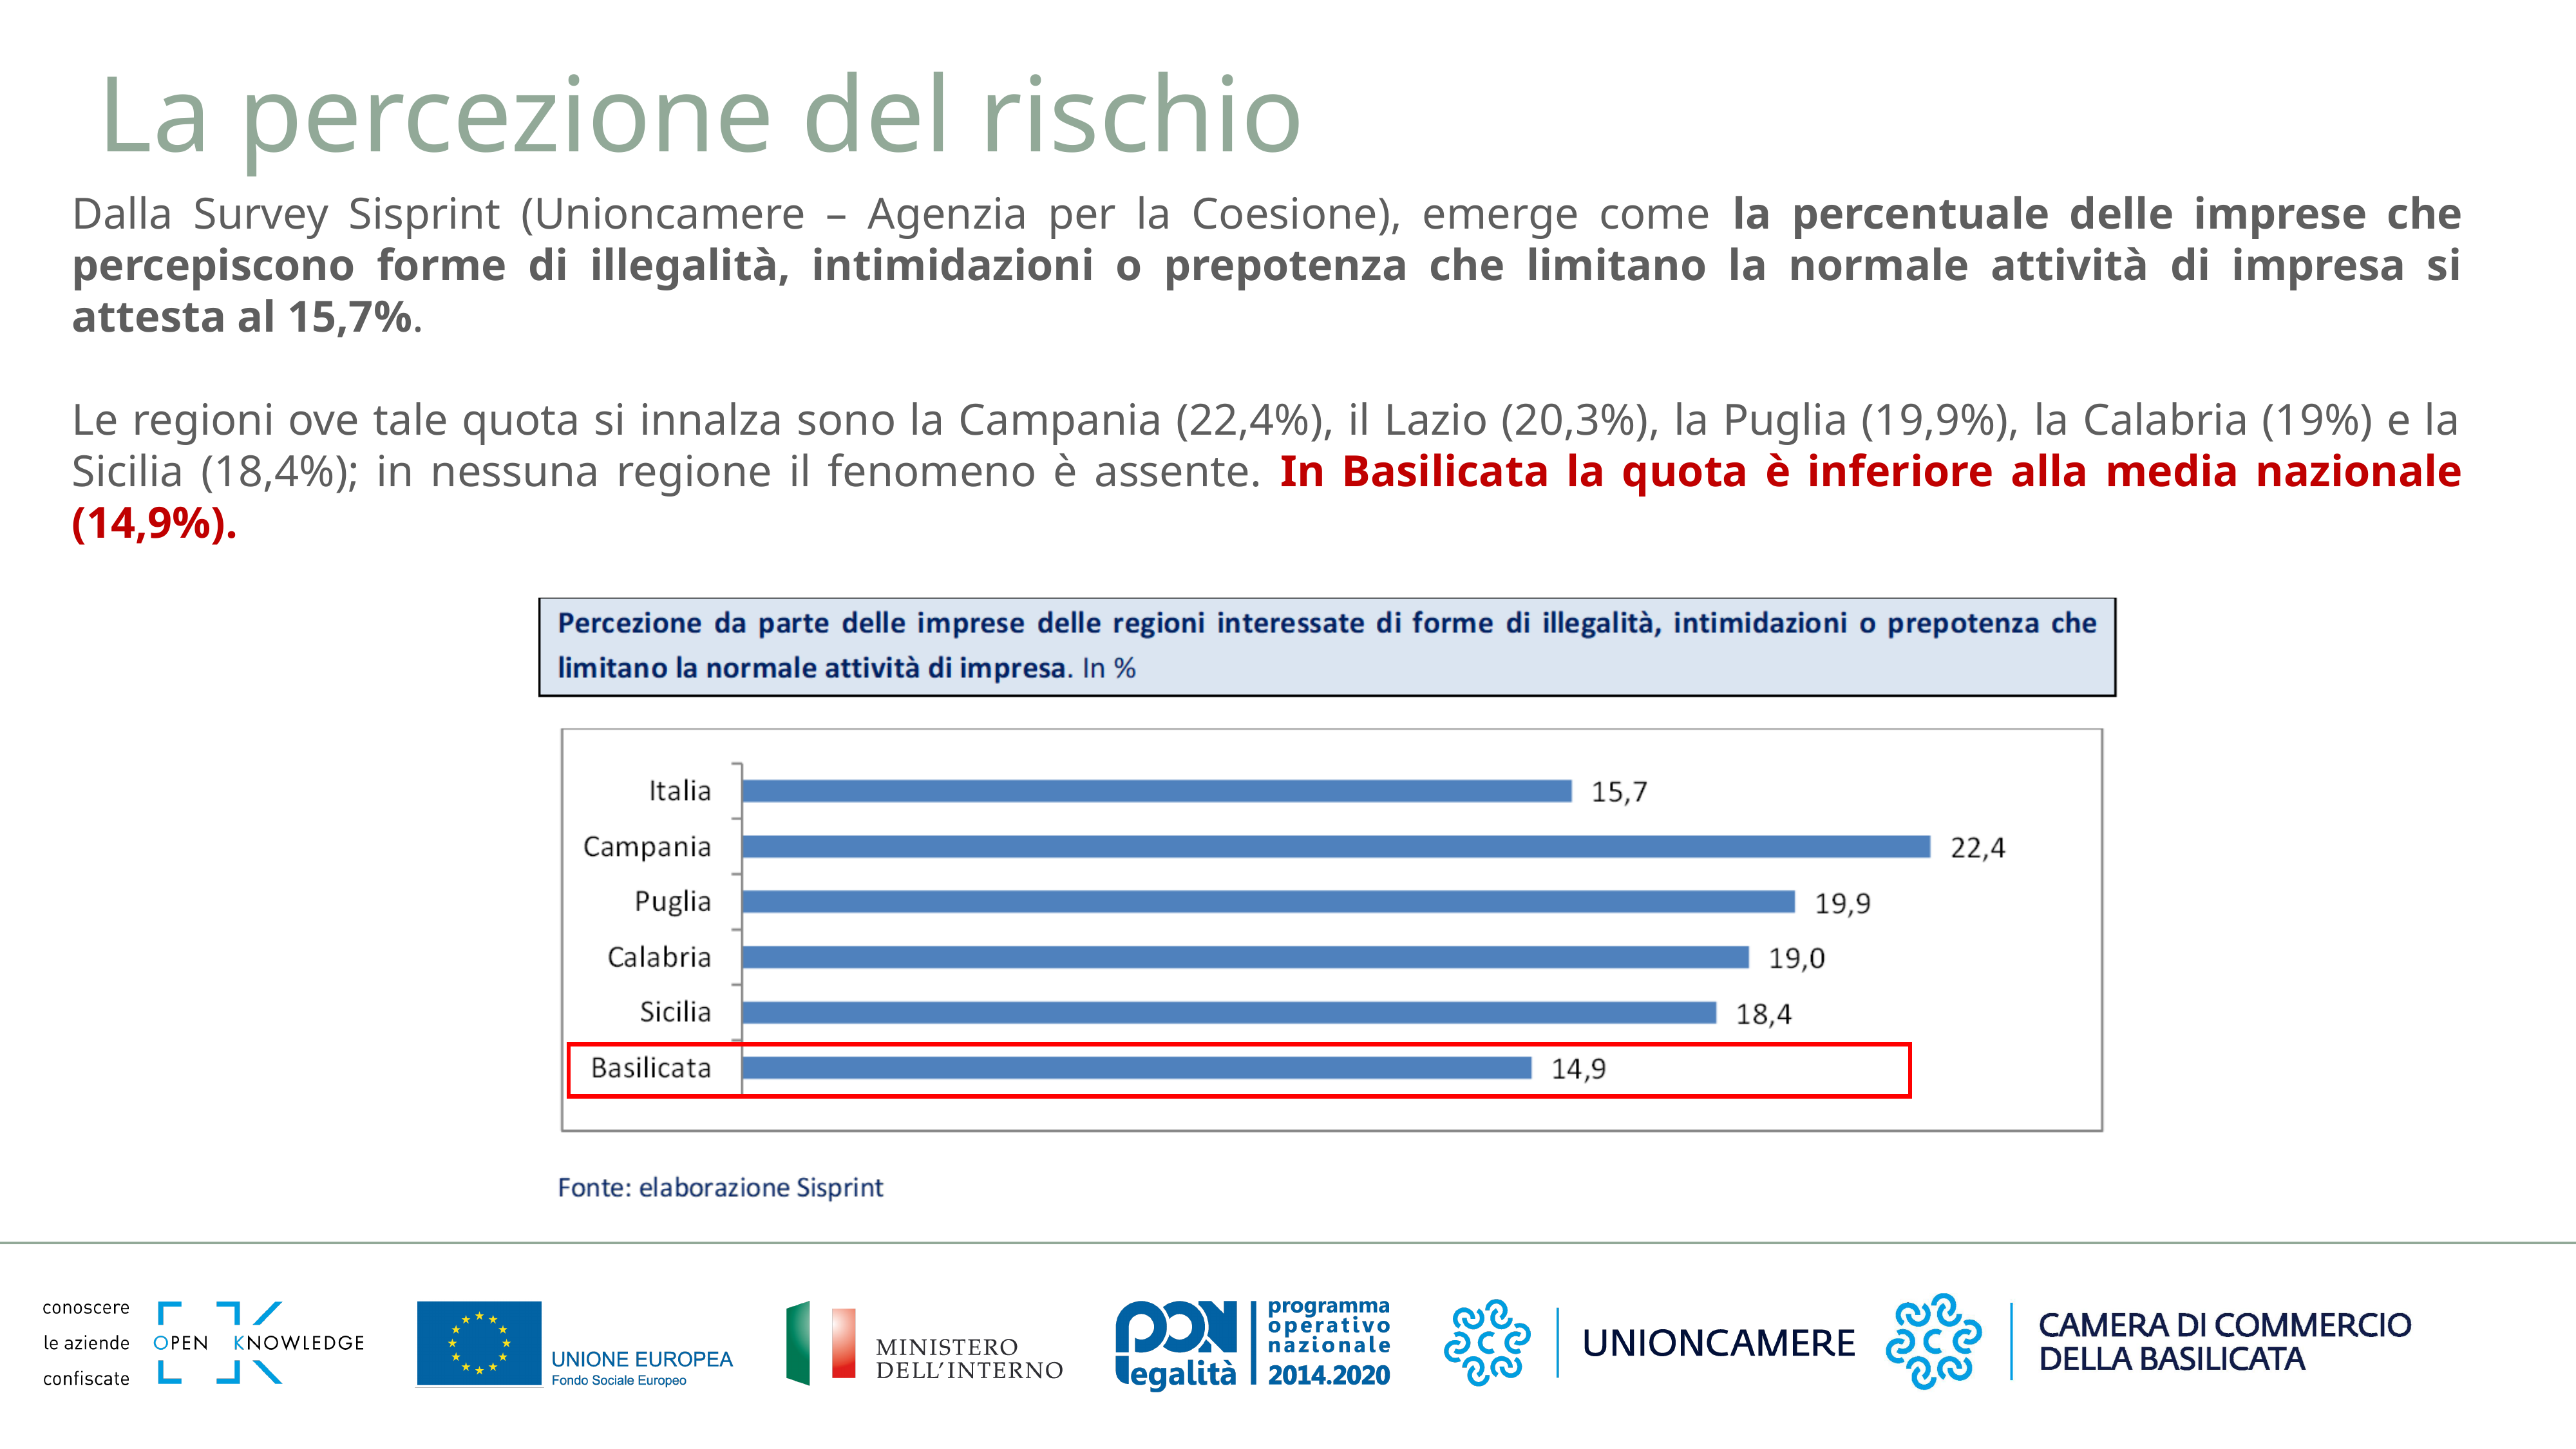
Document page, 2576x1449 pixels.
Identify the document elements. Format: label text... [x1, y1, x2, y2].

picture [42, 1296, 1855, 1392]
text_box Dalla Survey Sisprint (Unioncamere – Agenzia per la Coesione), emerge come la percentuale delle imprese che percepiscono forme di illegalità, intimidazioni o prepotenza che limitano la normale attività di impresa si attesta al 15,7%. Le regioni ove tale quota si innalza sono la Campania (22,4%), il Lazio (20,3%), la Puglia (19,9%), la Calabria (19%) e la Sicilia (18,4%); in nessuna regione il fenomeno è assente. In Basilicata la quota è inferiore alla media nazionale (14,9%). [62, 181, 2474, 551]
text_box La percezione del rischio [92, 41, 2443, 178]
picture [538, 598, 2118, 1243]
text_box [106, 551, 2470, 602]
picture [1884, 1292, 2415, 1392]
